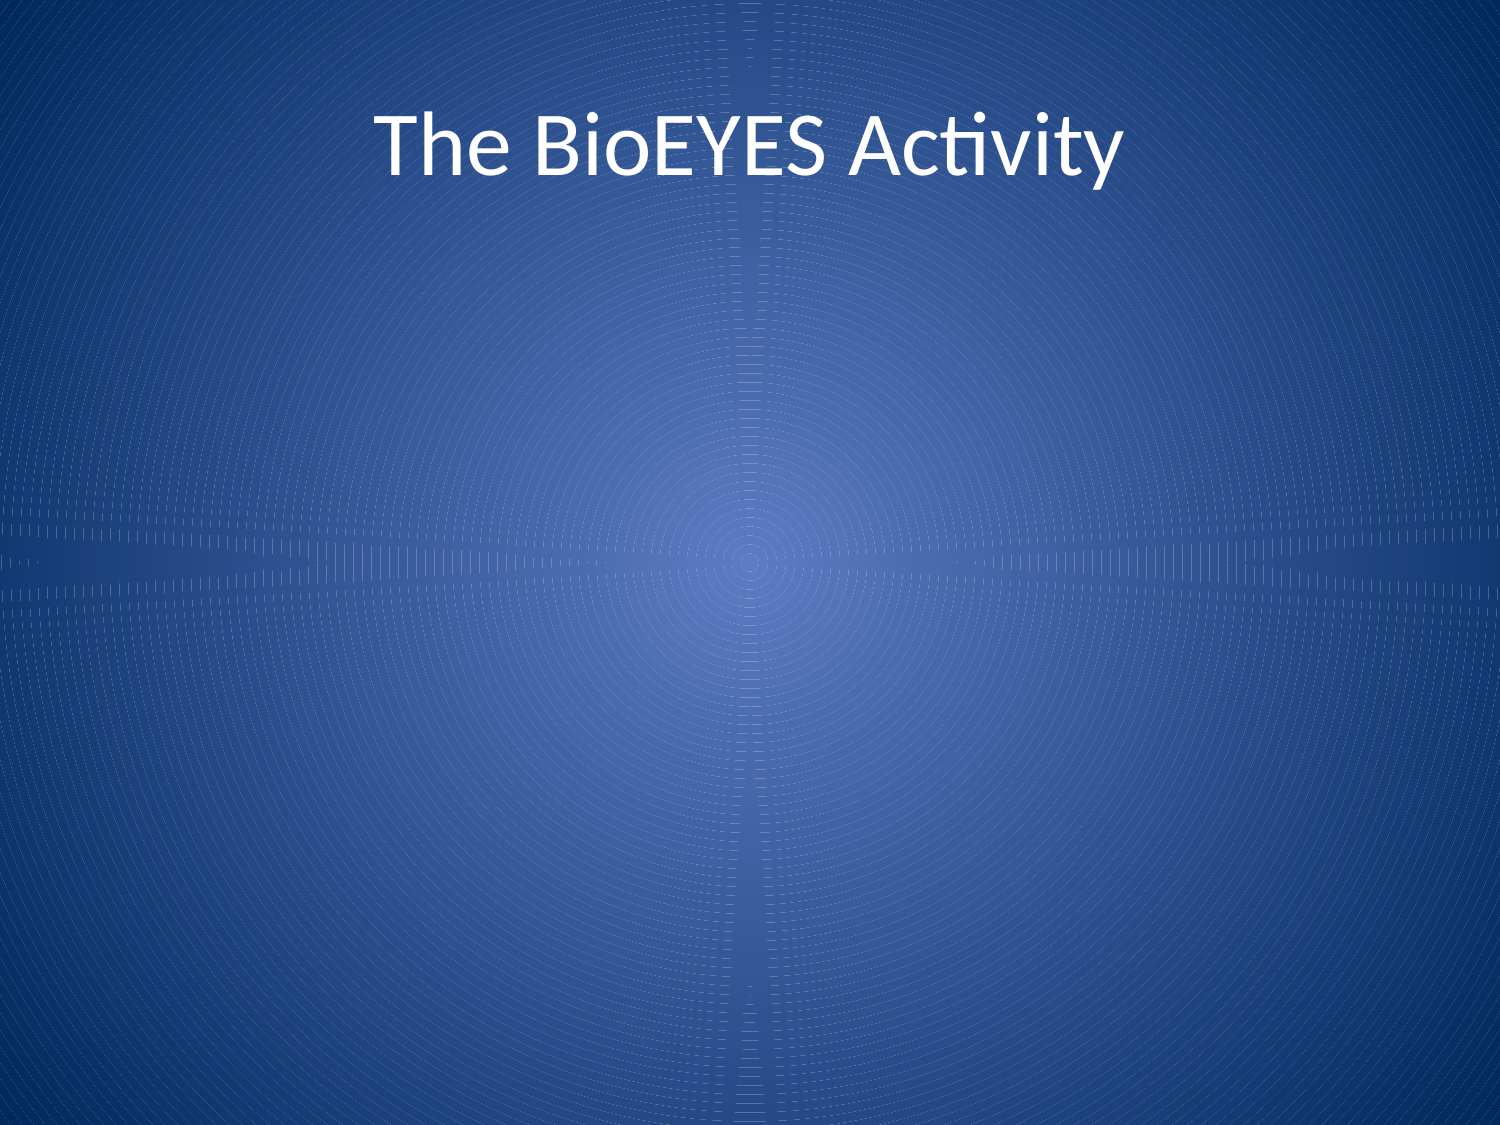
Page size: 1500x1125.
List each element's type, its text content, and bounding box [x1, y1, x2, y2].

title The BioEYES Activity [75, 45, 1425, 233]
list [74, 262, 1426, 1006]
